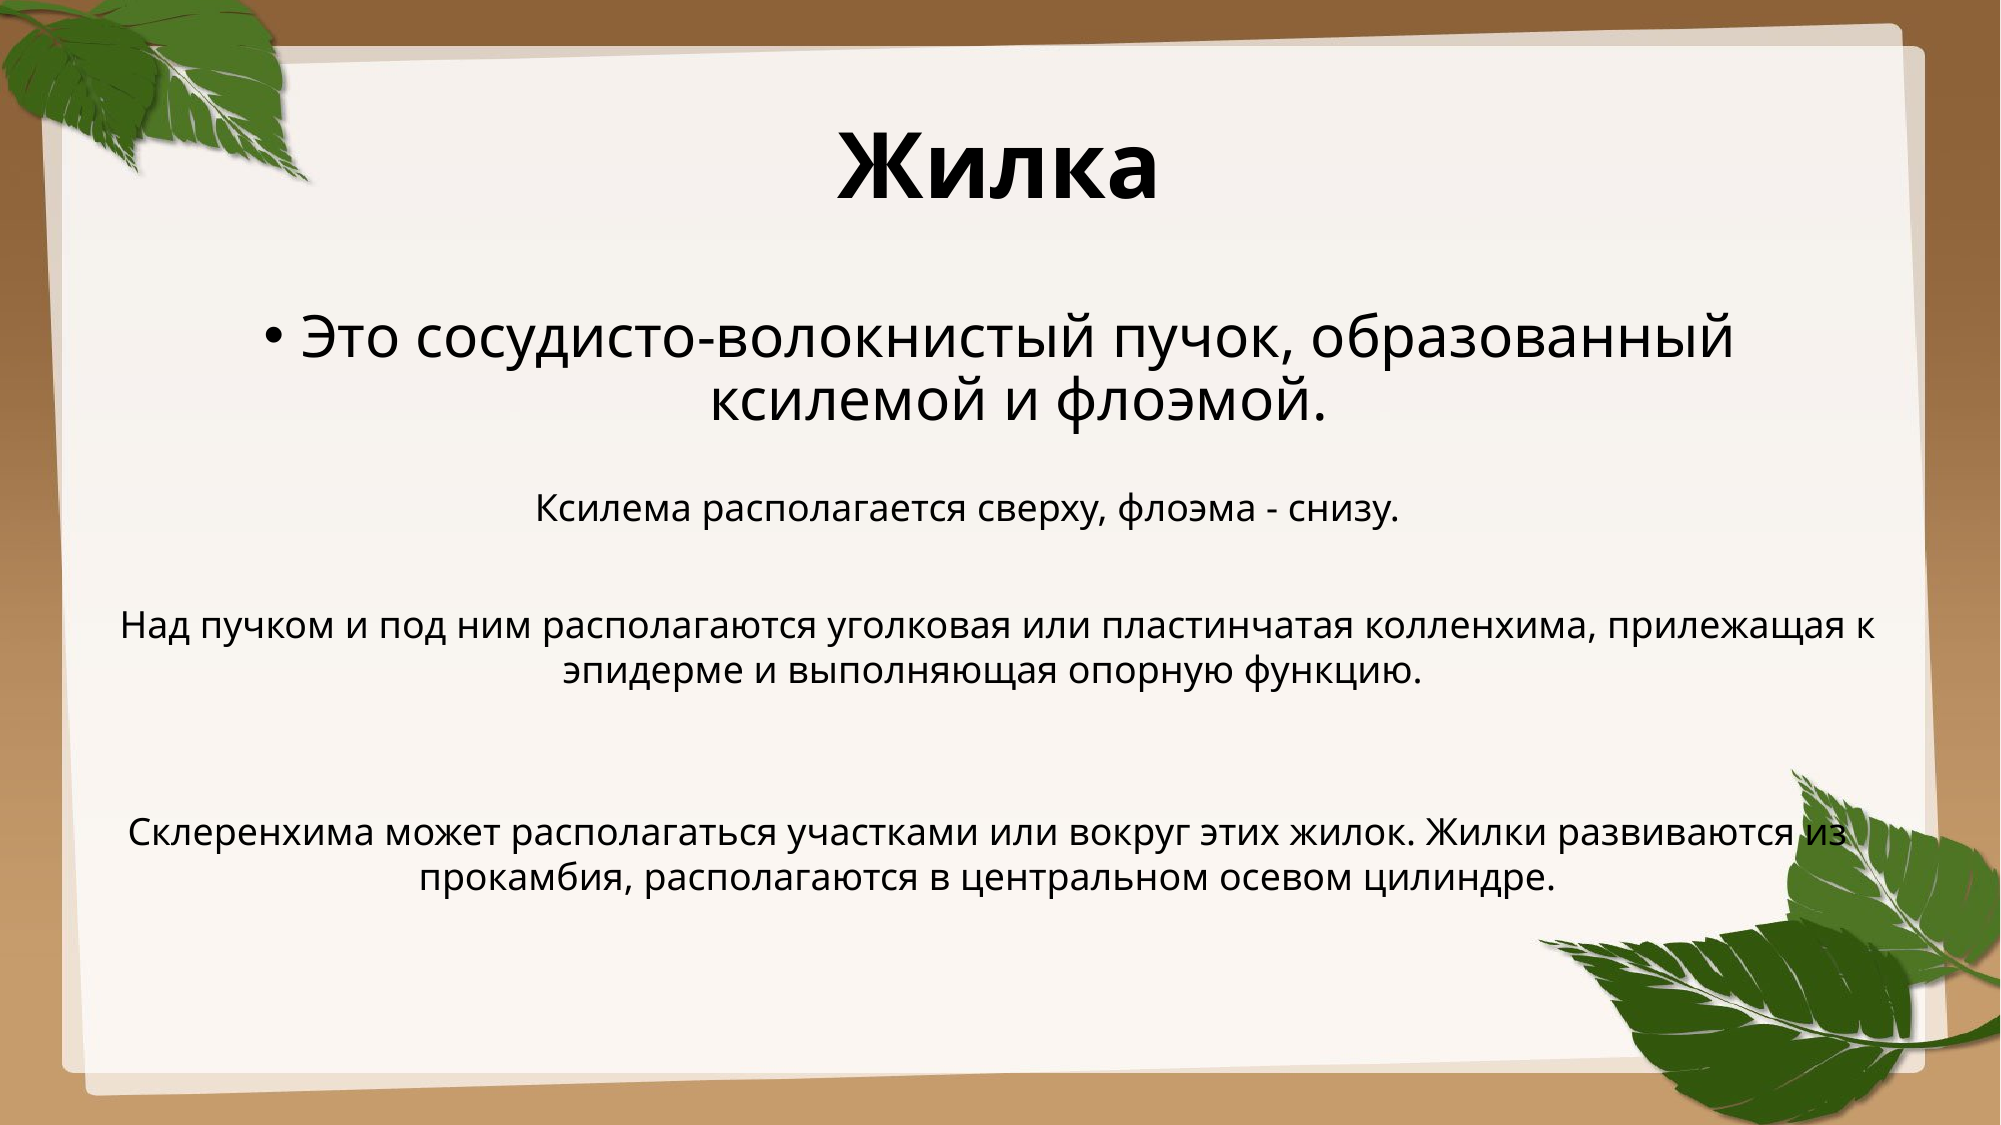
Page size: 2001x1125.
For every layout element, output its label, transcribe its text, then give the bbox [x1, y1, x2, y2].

text_box Склеренхима может располагаться участками или вокруг этих жилок. Жилки развиваются из прокамбия, располагаются в центральном осевом цилиндре. [98, 800, 1878, 905]
picture [0, 0, 2001, 1125]
text_box Над пучком и под ним располагаются уголковая или пластинчатая колленхима, прилежащая к эпидерме и выполняющая опорную функцию. [80, 593, 1916, 699]
list Это сосудисто-волокнистый пучок, образованный ксилемой и флоэмой. [137, 299, 1863, 455]
text_box Ксилема располагается сверху, флоэма - снизу. [472, 476, 1473, 537]
title Жилка [137, 59, 1863, 278]
